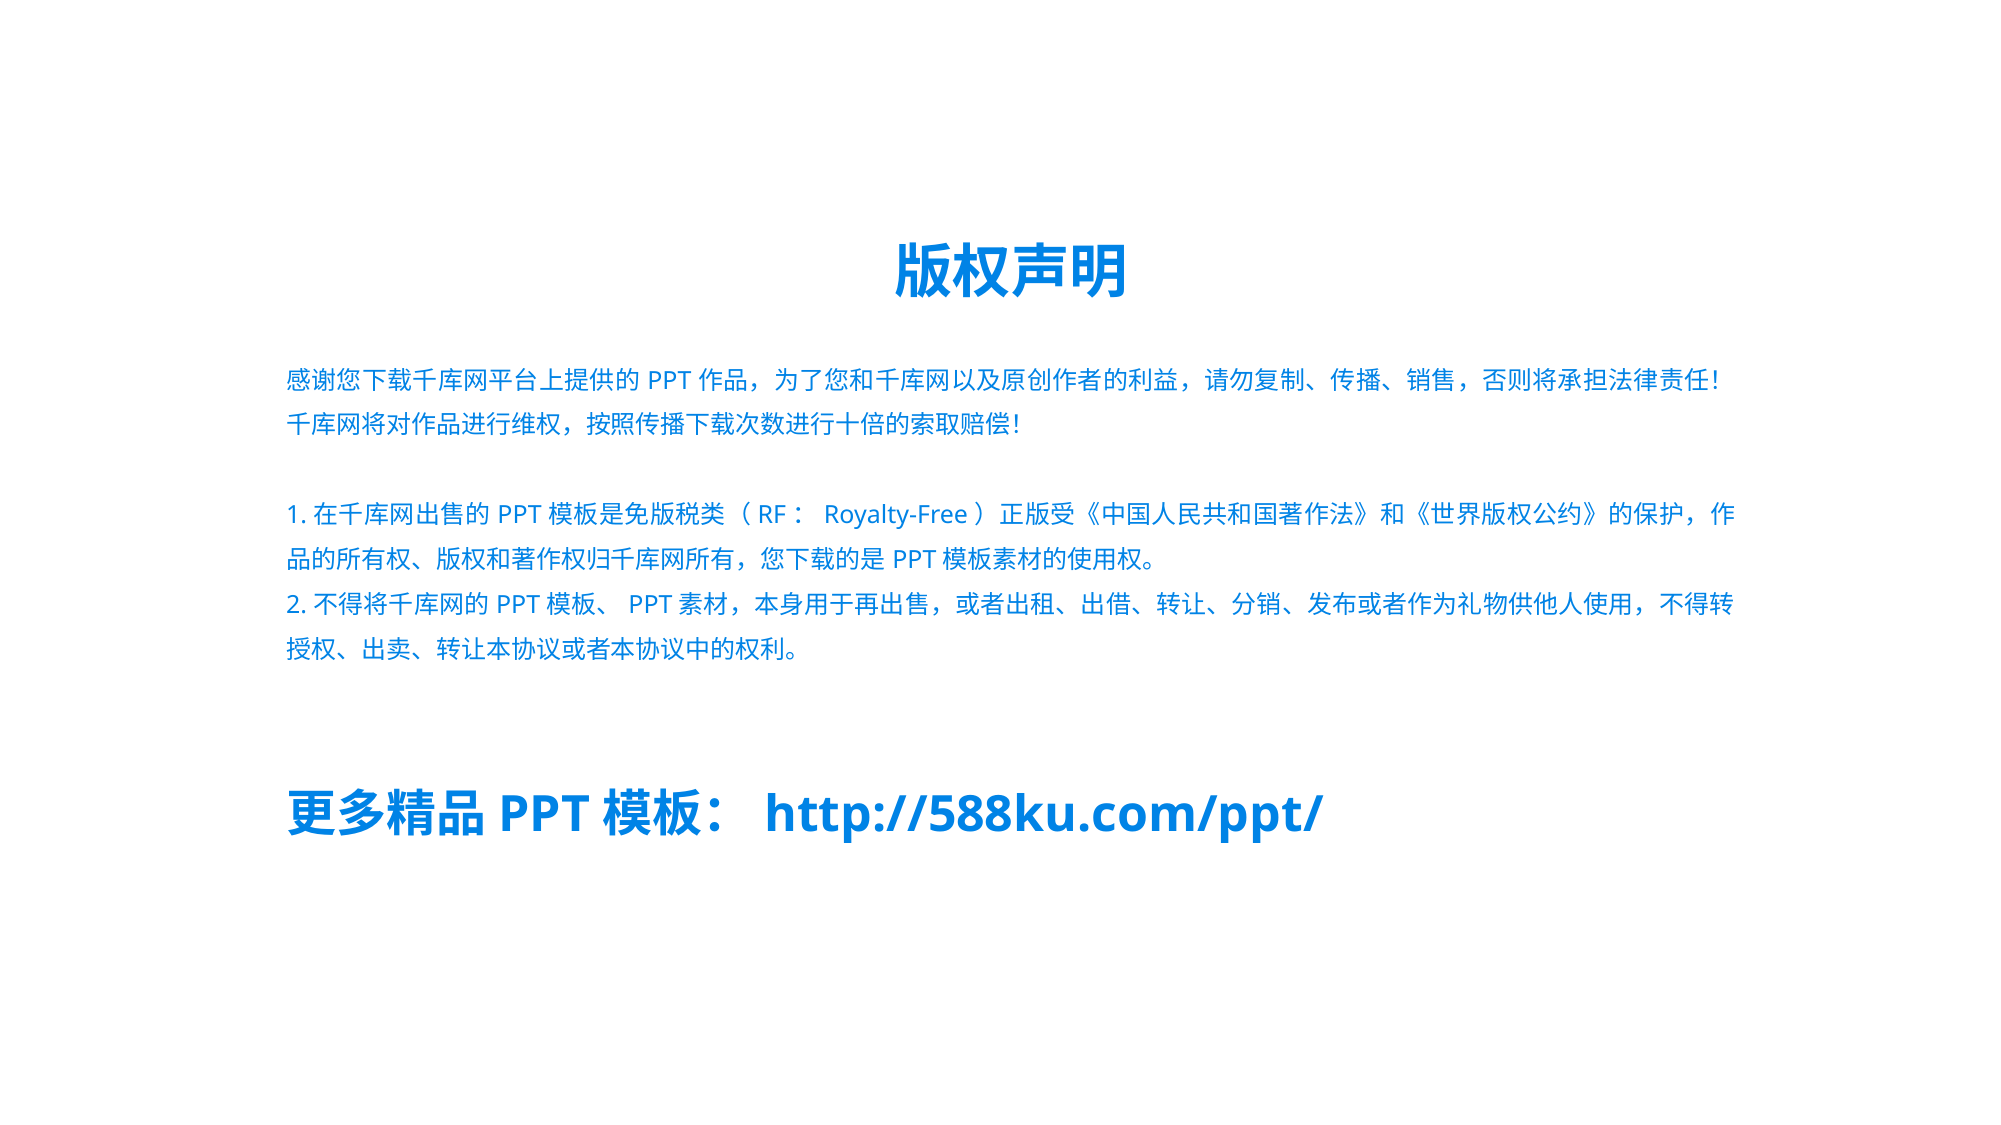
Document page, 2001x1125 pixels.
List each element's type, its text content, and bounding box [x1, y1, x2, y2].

text_box 更多精品PPT模板：http://588ku.com/ppt/ [271, 774, 1468, 850]
text_box 版权声明 感谢您下载千库网平台上提供的PPT作品，为了您和千库网以及原创作者的利益，请勿复制、传播、销售，否则将承担法律责任！千库网将对作品进行维权，按照传播下载次数进行十倍的索取赔偿！ 1.在千库网出售的PPT模板是免版税类（RF：Royalty-Free）正版受《中国人民共和国著作法》和《世界版权公约》的保护，作品的所有权、版权和著作权归千库网所有，您下载的是PPT模板素材的使用权。 2.不得将千库网的PPT模板、PPT素材，本身用于再出售，或者出租、出借、转让、分销、发布或者作为礼物供他人使用，不得转授权、出卖、转让本协议或者本协议中的权利。 [271, 191, 1752, 716]
